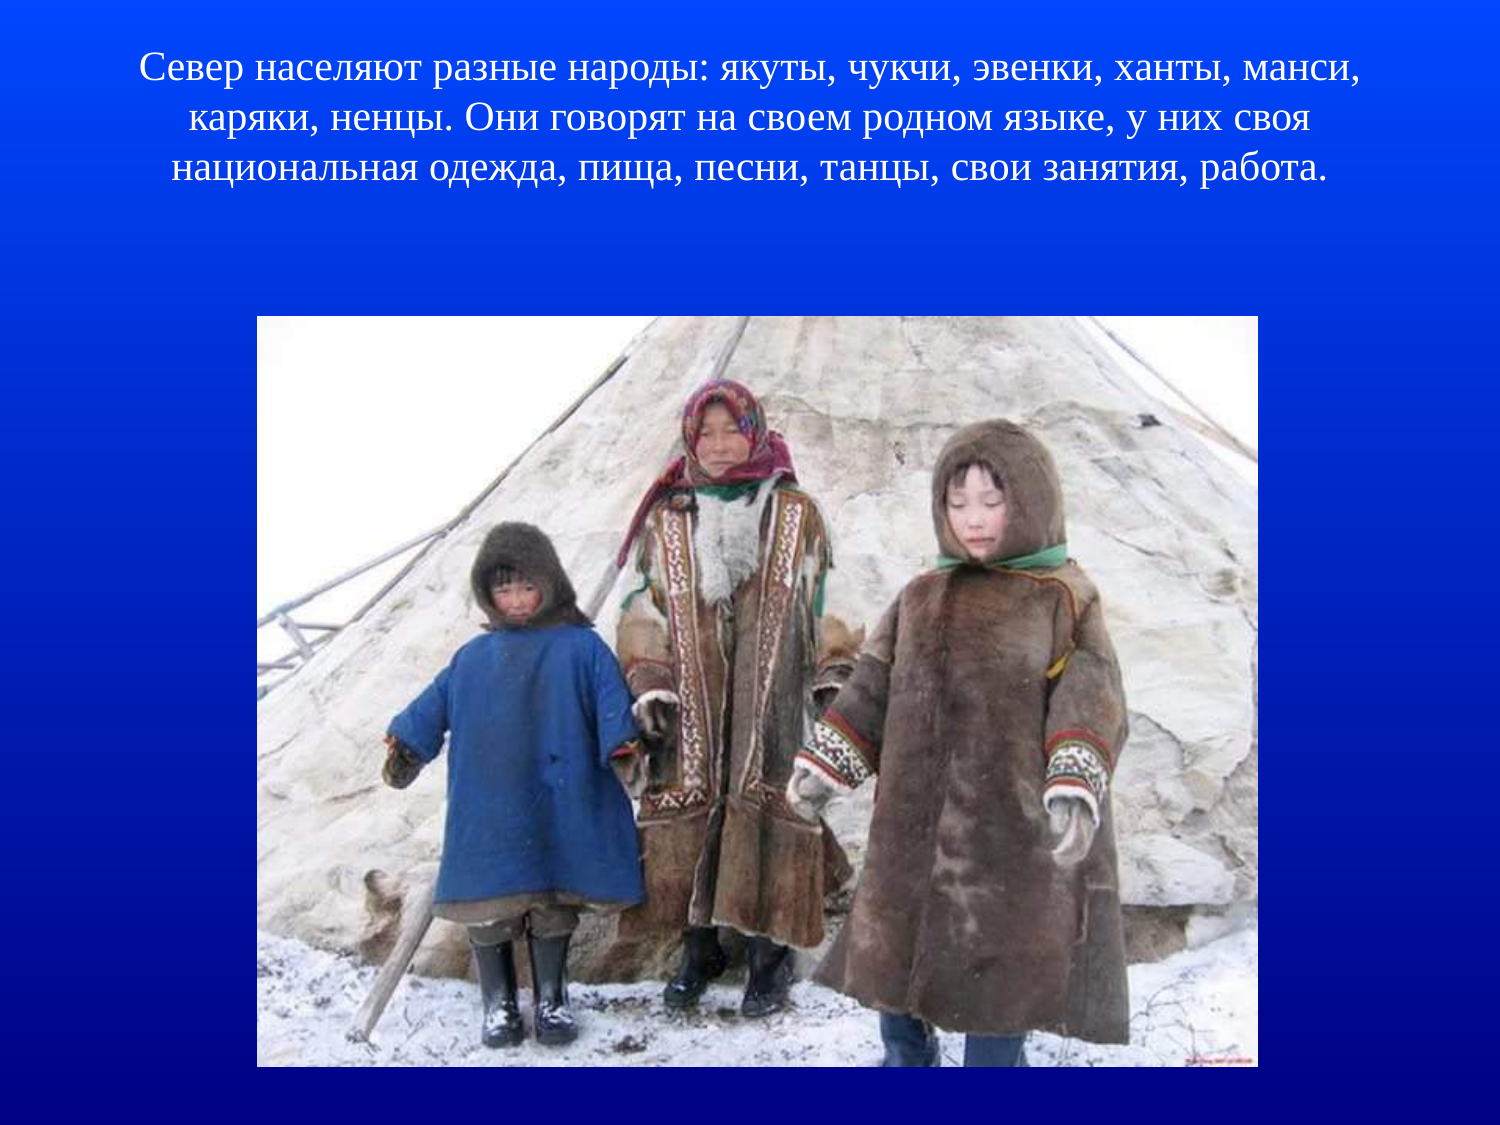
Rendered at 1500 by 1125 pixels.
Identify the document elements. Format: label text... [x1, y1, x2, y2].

picture [257, 316, 1259, 1067]
title Север населяют разные народы: якуты, чукчи, эвенки, ханты, манси, каряки, ненцы. Они говорят на своем родном языке, у них своя национальная одежда, пища, песни, танцы, свои занятия, работа. [75, 45, 1425, 233]
